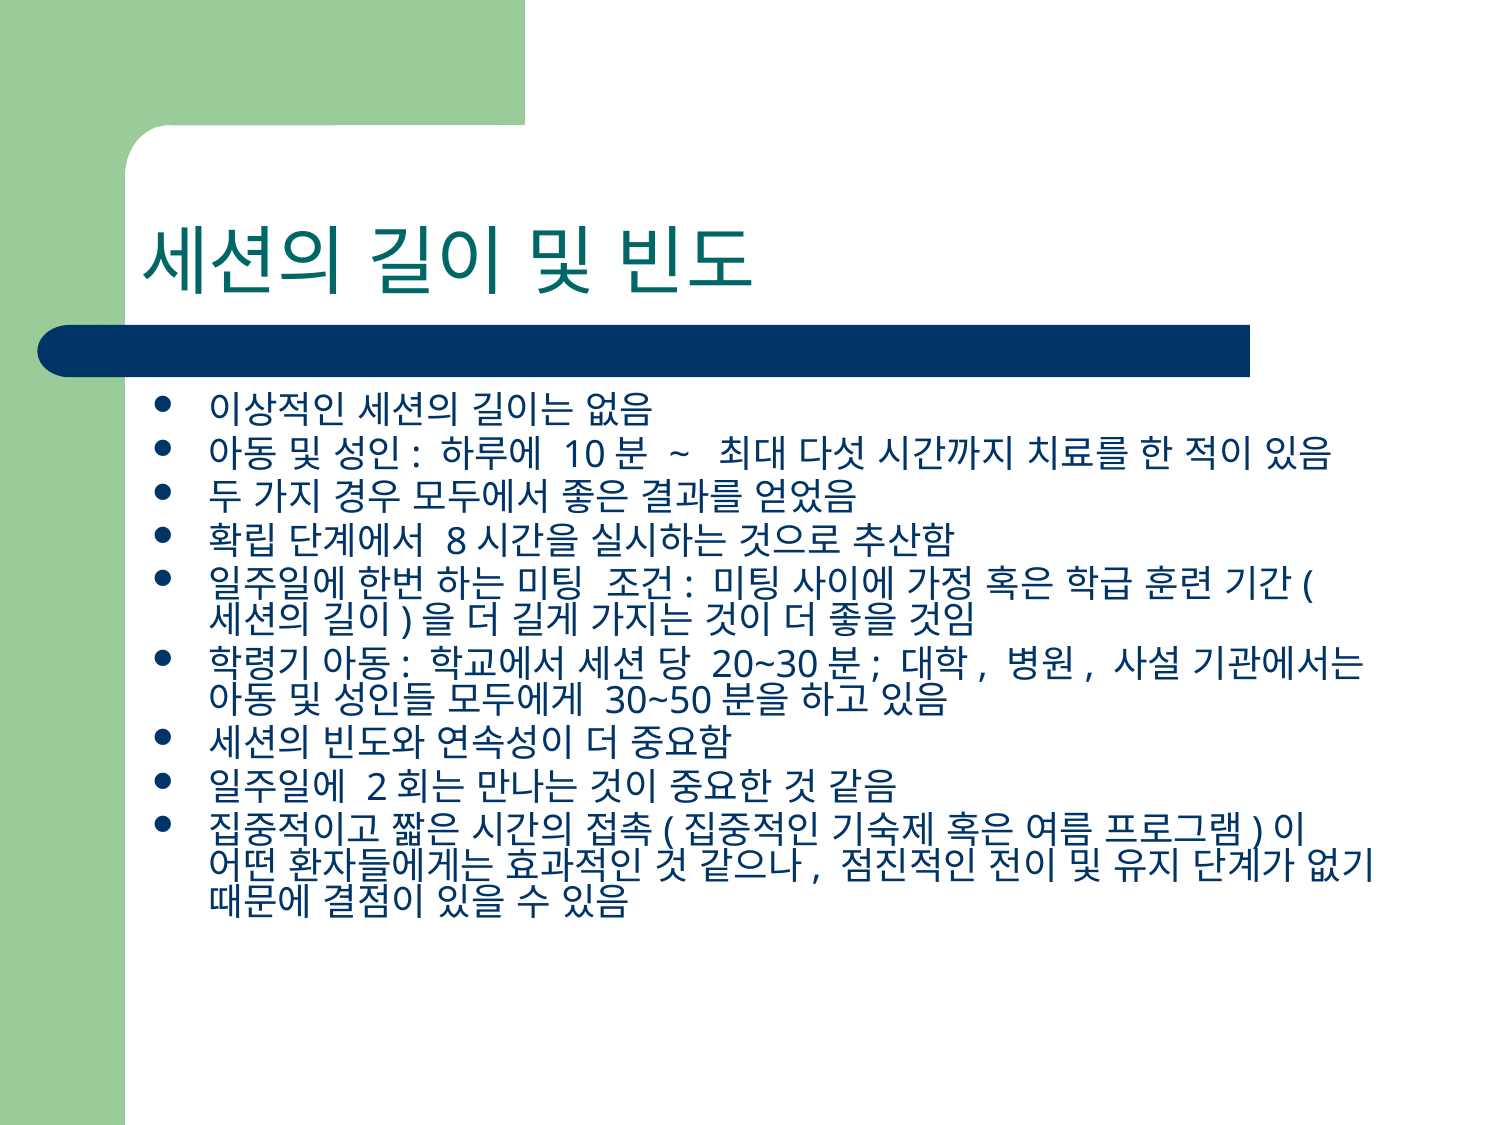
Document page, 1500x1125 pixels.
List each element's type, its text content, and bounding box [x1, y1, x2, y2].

title 세션의 길이 및 빈도 [124, 124, 1426, 313]
list 이상적인 세션의 길이는 없음 아동 및 성인: 하루에 10분 ~ 최대 다섯 시간까지 치료를 한 적이 있음 두 가지 경우 모두에서 좋은 결과를 얻었음 확립 단계에서 8시간을 실시하는 것으로 추산함 일주일에 한번 하는 미팅 조건: 미팅 사이에 가정 혹은 학급 훈련 기간(세션의 길이)을 더 길게 가지는 것이 더 좋을 것임 학령기 아동: 학교에서 세션 당 20~30분; 대학, 병원, 사설 기관에서는 아동 및 성인들 모두에게 30~50분을 하고 있음 세션의 빈도와 연속성이 더 중요함 일주일에 2회는 만나는 것이 중요한 것 같음 집중적이고 짧은 시간의 접촉(집중적인 기숙제 혹은 여름 프로그램)이 어떤 환자들에게는 효과적인 것 같으나, 점진적인 전이 및 유지 단계가 없기 때문에 결점이 있을 수 있음 [137, 387, 1400, 999]
